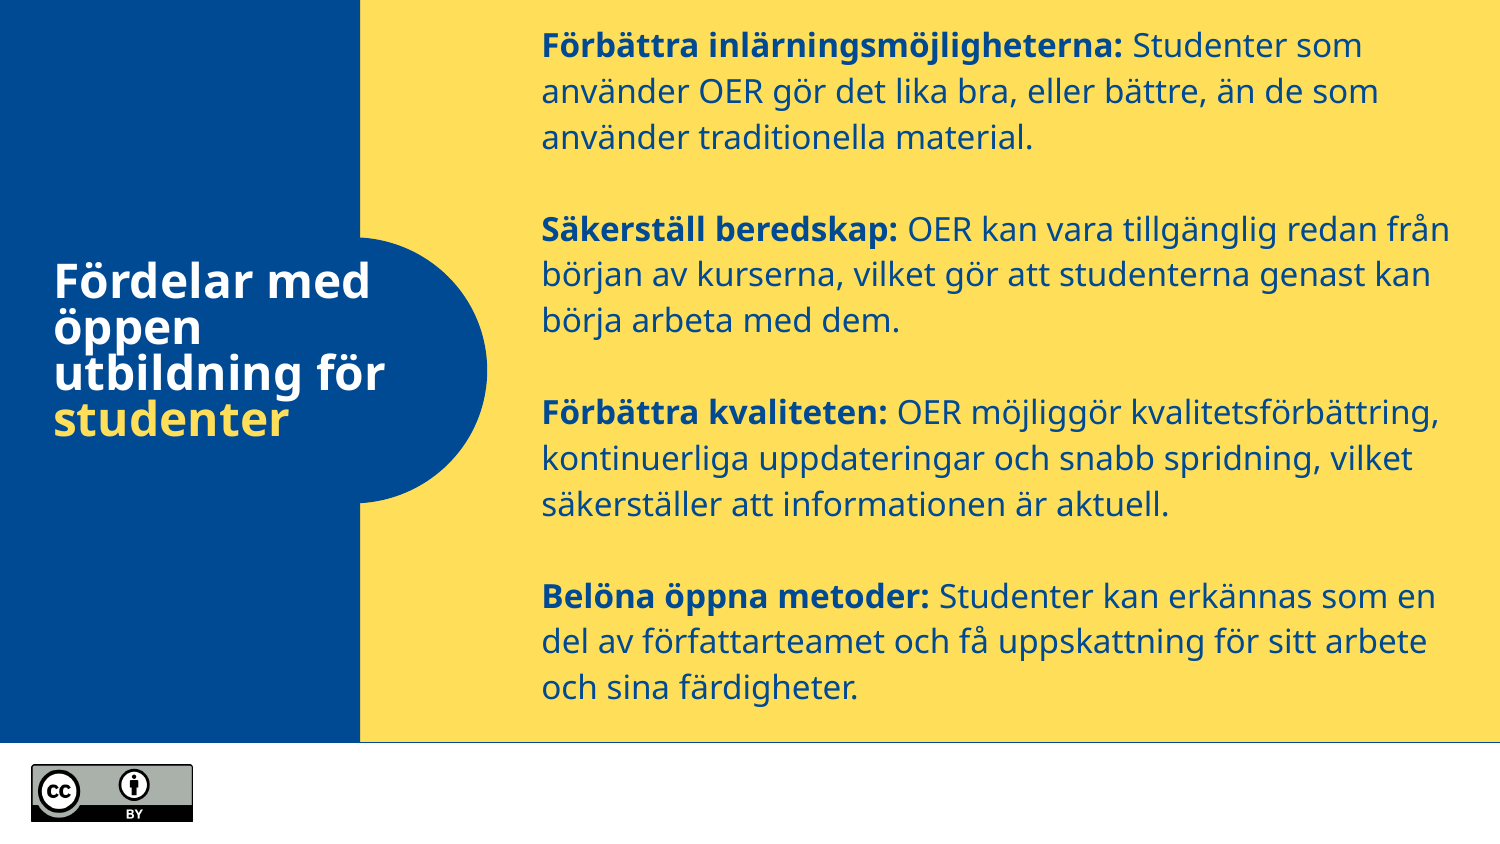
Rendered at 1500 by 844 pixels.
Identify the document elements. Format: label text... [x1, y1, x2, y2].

text_box [0, 0, 361, 742]
text_box [254, 255, 488, 504]
picture [31, 764, 193, 822]
text_box [0, 750, 1500, 844]
text_box Fördelar med öppen utbildning för studenter [38, 246, 421, 461]
text_box Förbättra inlärningsmöjligheterna: Studenter som använder OER gör det lika bra, eller bättre, än de som använder traditionella material. Säkerställ beredskap: OER kan vara tillgänglig redan från början av kurserna, vilket gör att studenterna genast kan börja arbeta med dem. Förbättra kvaliteten: OER möjliggör kvalitetsförbättring, kontinuerliga uppdateringar och snabb spridning, vilket säkerställer att informationen är aktuell. Belöna öppna metoder: Studenter kan erkännas som en del av författarteamet och få uppskattning för sitt arbete och sina färdigheter. [526, 3, 1474, 722]
text_box [304, 237, 401, 246]
